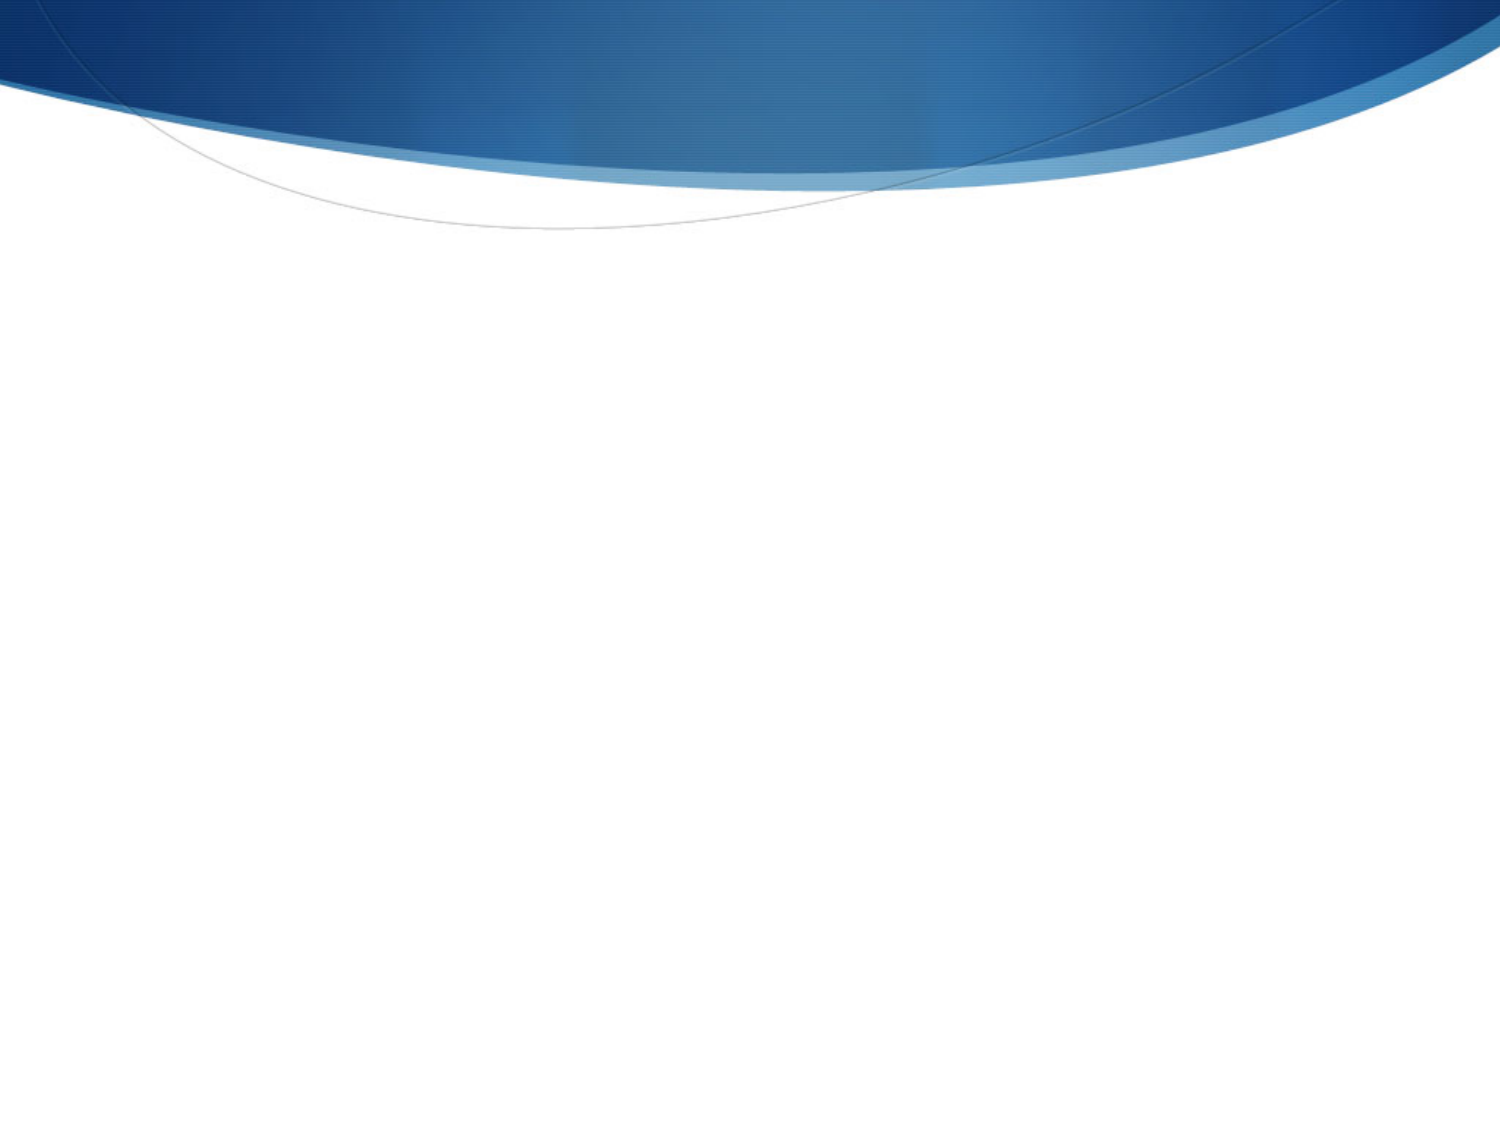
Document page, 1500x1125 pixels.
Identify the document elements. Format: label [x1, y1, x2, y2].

picture [0, 0, 1500, 1125]
text_box [86, 0, 1500, 1063]
